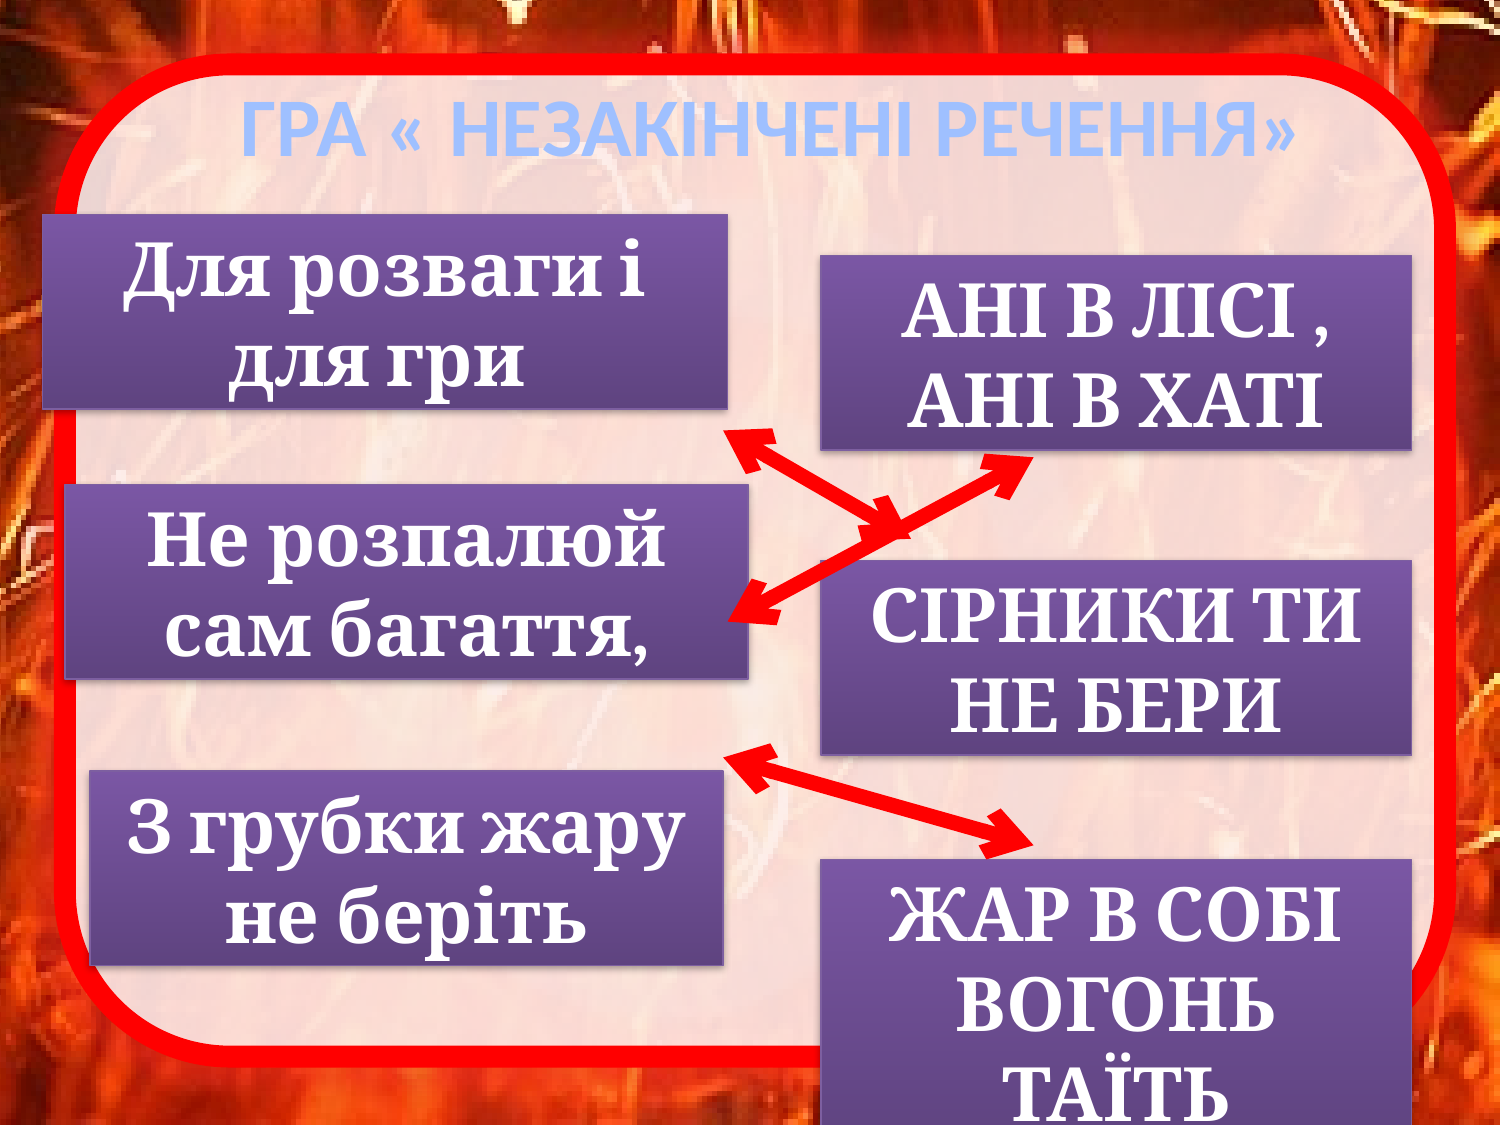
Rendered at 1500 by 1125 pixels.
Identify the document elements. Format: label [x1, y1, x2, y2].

text_box [722, 430, 912, 461]
picture [0, 0, 1500, 1125]
text_box [722, 757, 1034, 846]
text_box [727, 456, 1034, 622]
